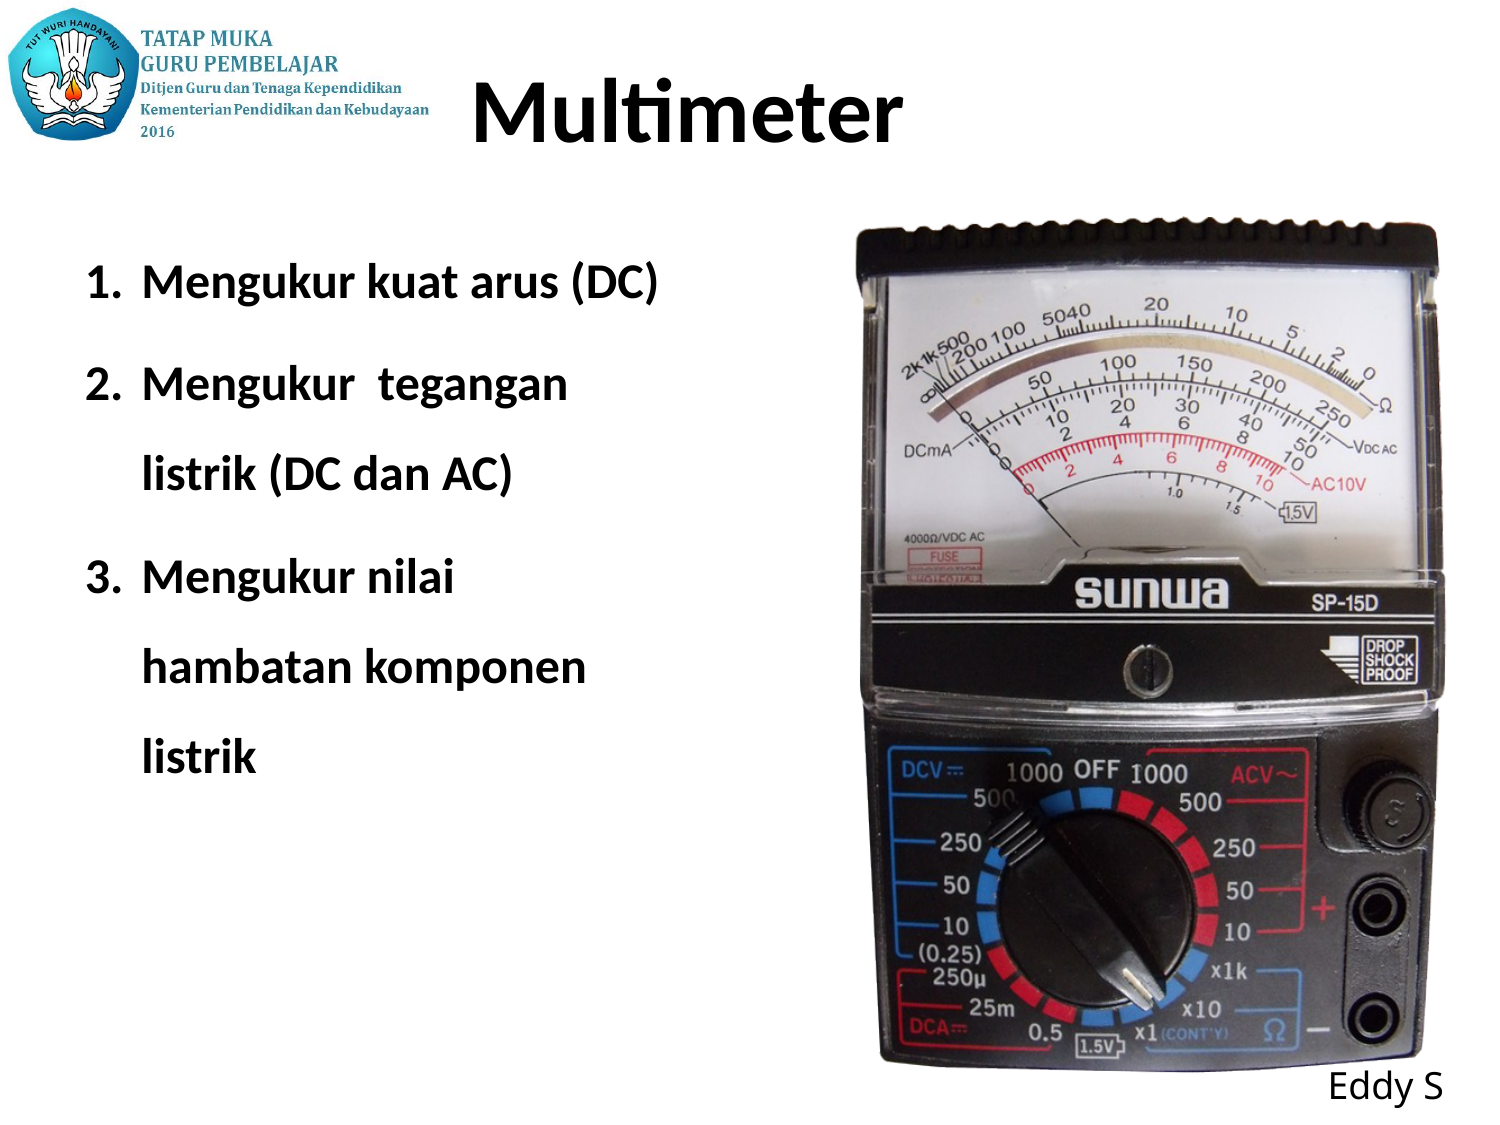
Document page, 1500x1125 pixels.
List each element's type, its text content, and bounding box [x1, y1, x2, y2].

title Multimeter [75, 11, 1301, 200]
text_box Eddy S [1060, 1054, 1459, 1115]
text_box Mengukur kuat arus (DC) Mengukur tegangan listrik (DC dan AC) Mengukur nilai hambatan komponen listrik [70, 210, 680, 791]
picture [5, 0, 441, 149]
picture [841, 210, 1454, 1079]
